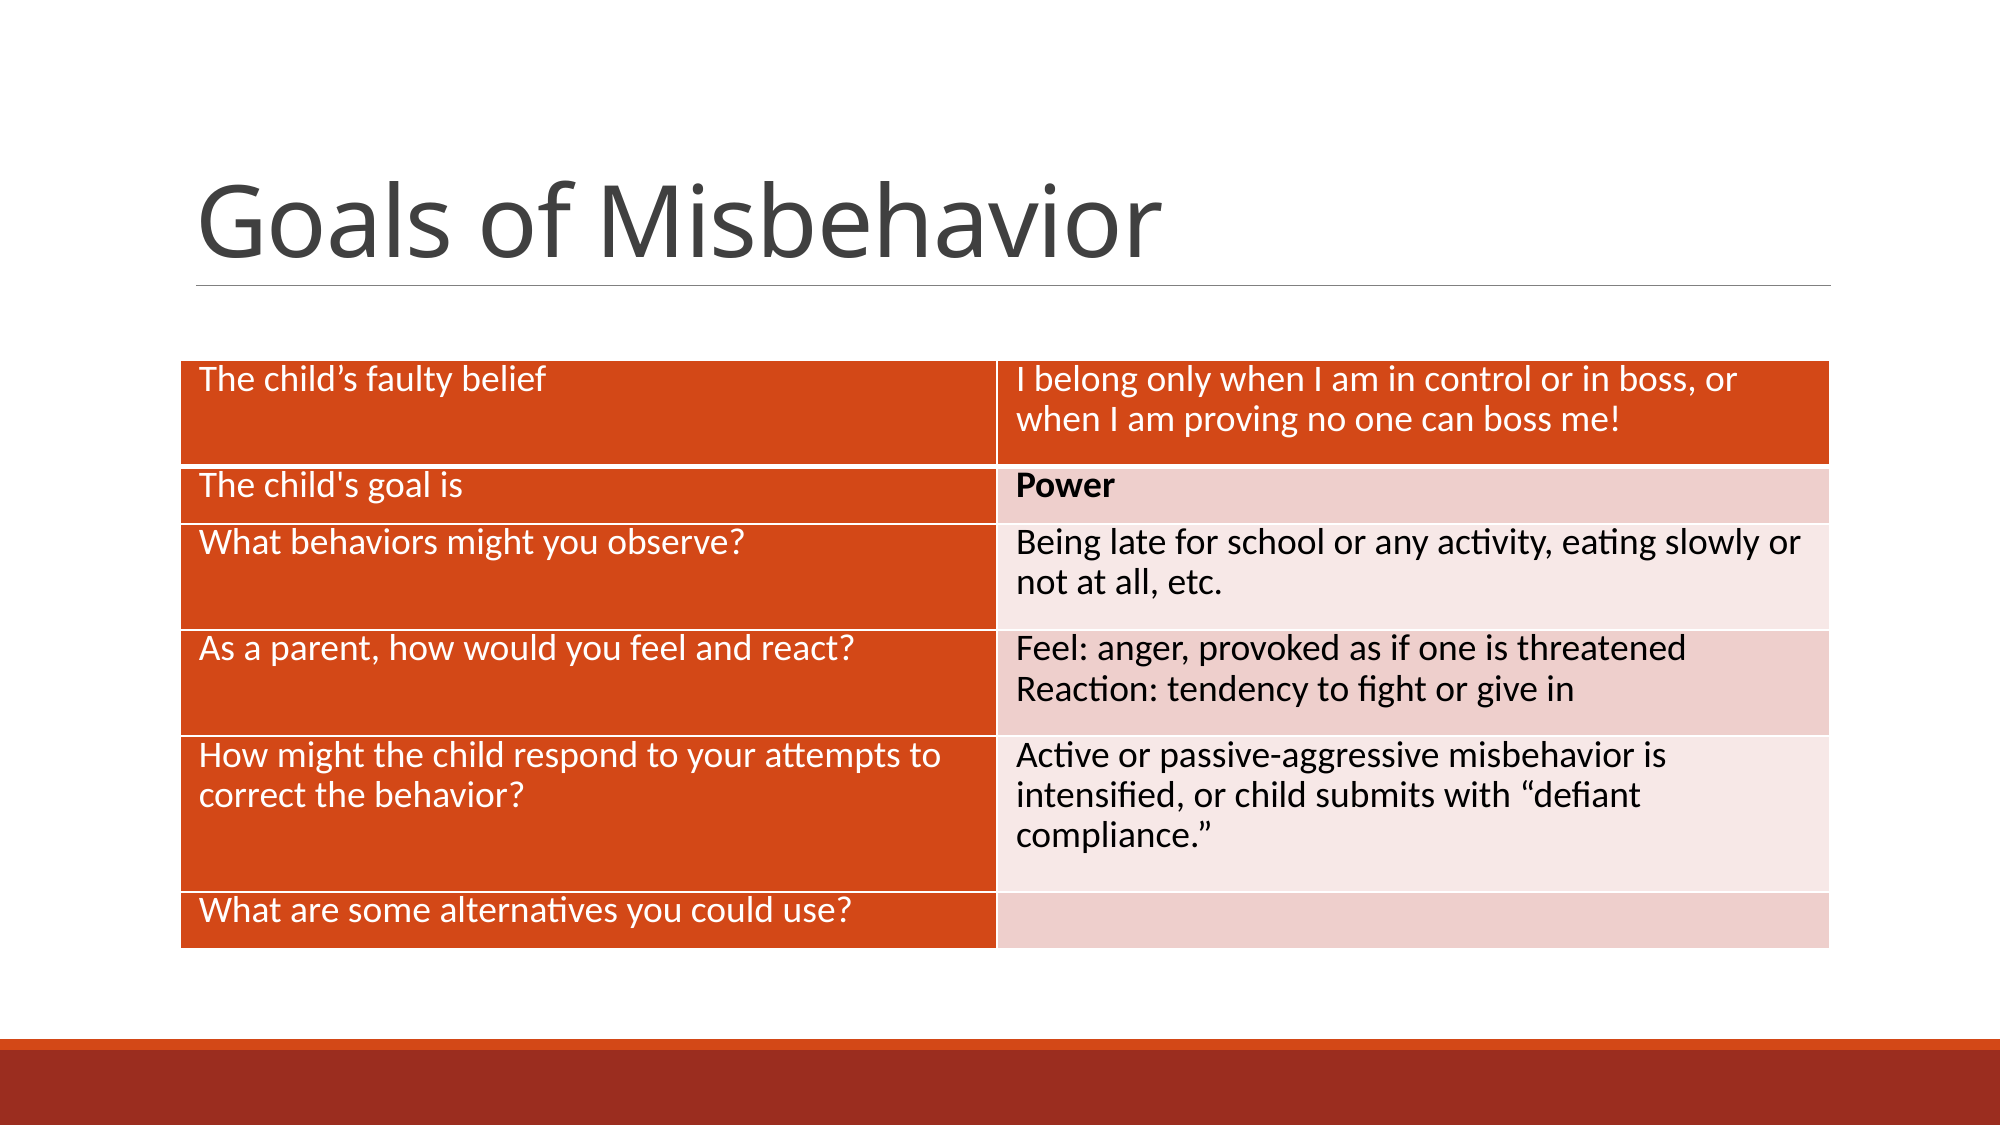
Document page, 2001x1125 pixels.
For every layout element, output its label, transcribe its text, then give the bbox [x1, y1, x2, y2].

table_cell Active or passive-aggressive misbehavior is intensified, or child submits with “defiant compliance.” [998, 737, 1829, 891]
table_header The child’s faulty belief [181, 361, 996, 464]
table_cell As a parent, how would you feel and react? [181, 631, 996, 735]
table_cell How might the child respond to your attempts to correct the behavior? [181, 737, 996, 891]
table_cell The child's goal is [181, 469, 996, 523]
table_cell What are some alternatives you could use? [181, 893, 996, 948]
table_cell Power [998, 469, 1829, 523]
title Goals of Misbehavior [180, 47, 1830, 285]
table_header I belong only when I am in control or in boss, or when I am proving no one can boss me! [998, 361, 1829, 464]
table_cell [998, 893, 1829, 948]
table_cell Feel: anger, provoked as if one is threatened Reaction: tendency to fight or give in [998, 631, 1829, 735]
table_cell What behaviors might you observe? [181, 525, 996, 629]
table_cell Being late for school or any activity, eating slowly or not at all, etc. [998, 525, 1829, 629]
